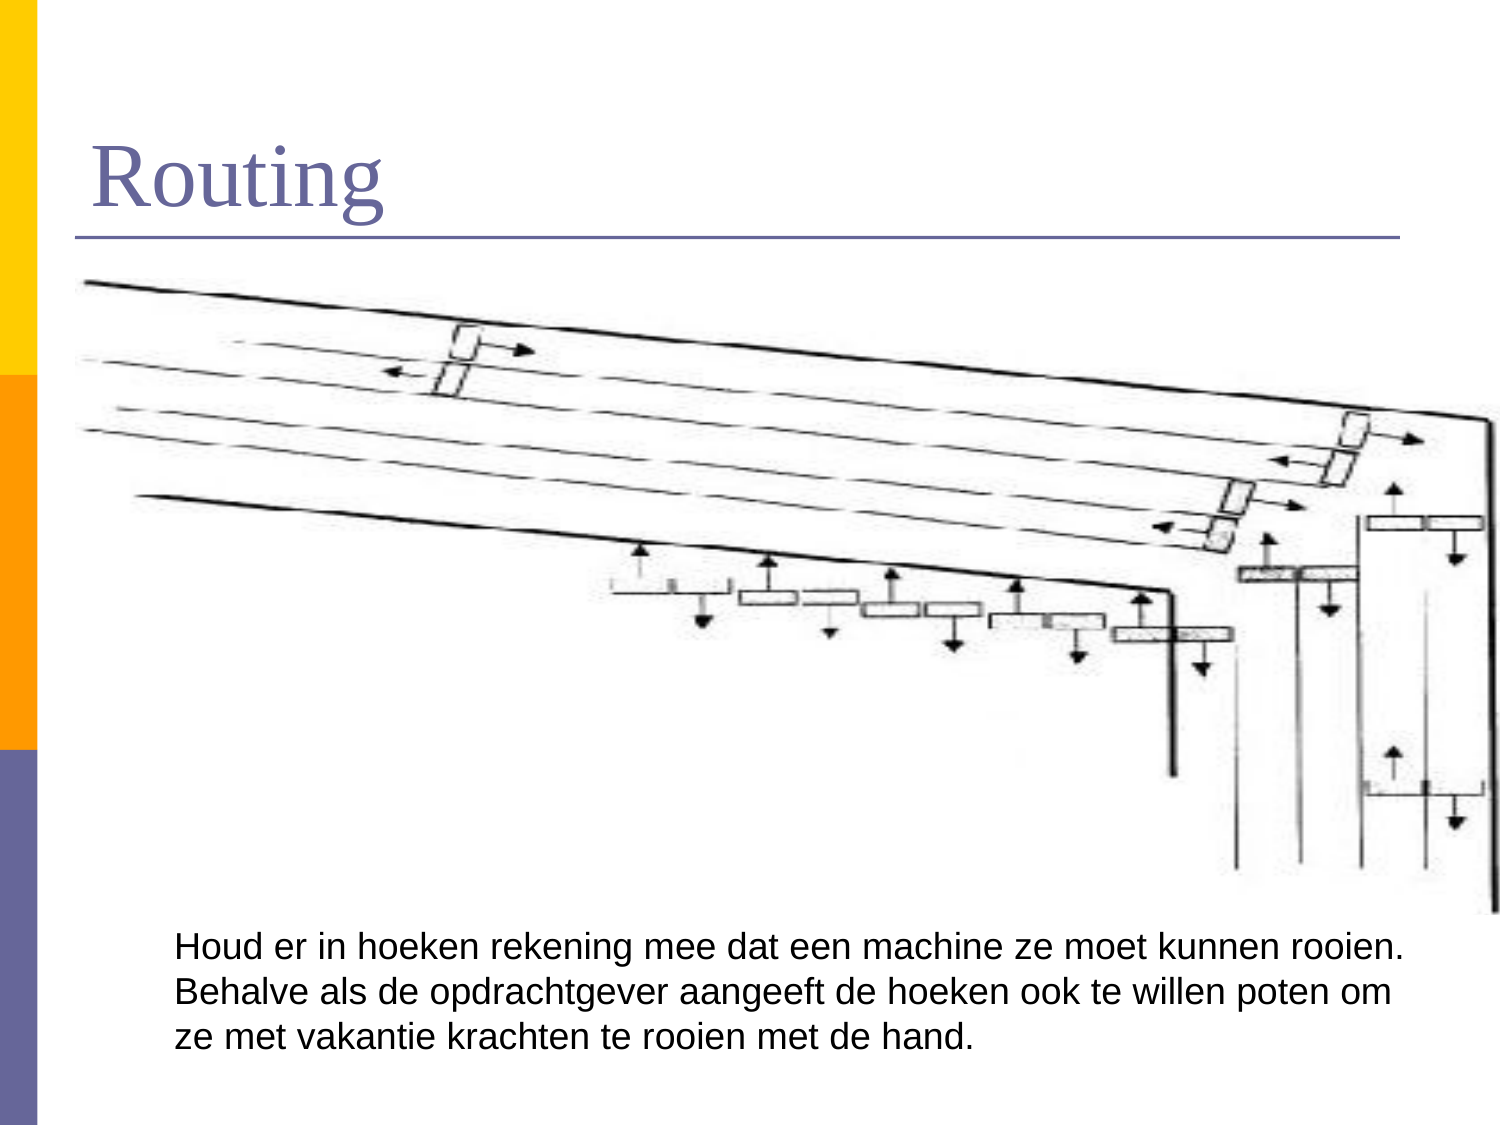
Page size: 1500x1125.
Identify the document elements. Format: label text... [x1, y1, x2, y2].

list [74, 278, 1500, 915]
title Routing [75, 45, 1425, 233]
text_box Houd er in hoeken rekening mee dat een machine ze moet kunnen rooien. Behalve als de opdrachtgever aangeeft de hoeken ook te willen poten om ze met vakantie krachten te rooien met de hand. [159, 915, 1425, 1065]
